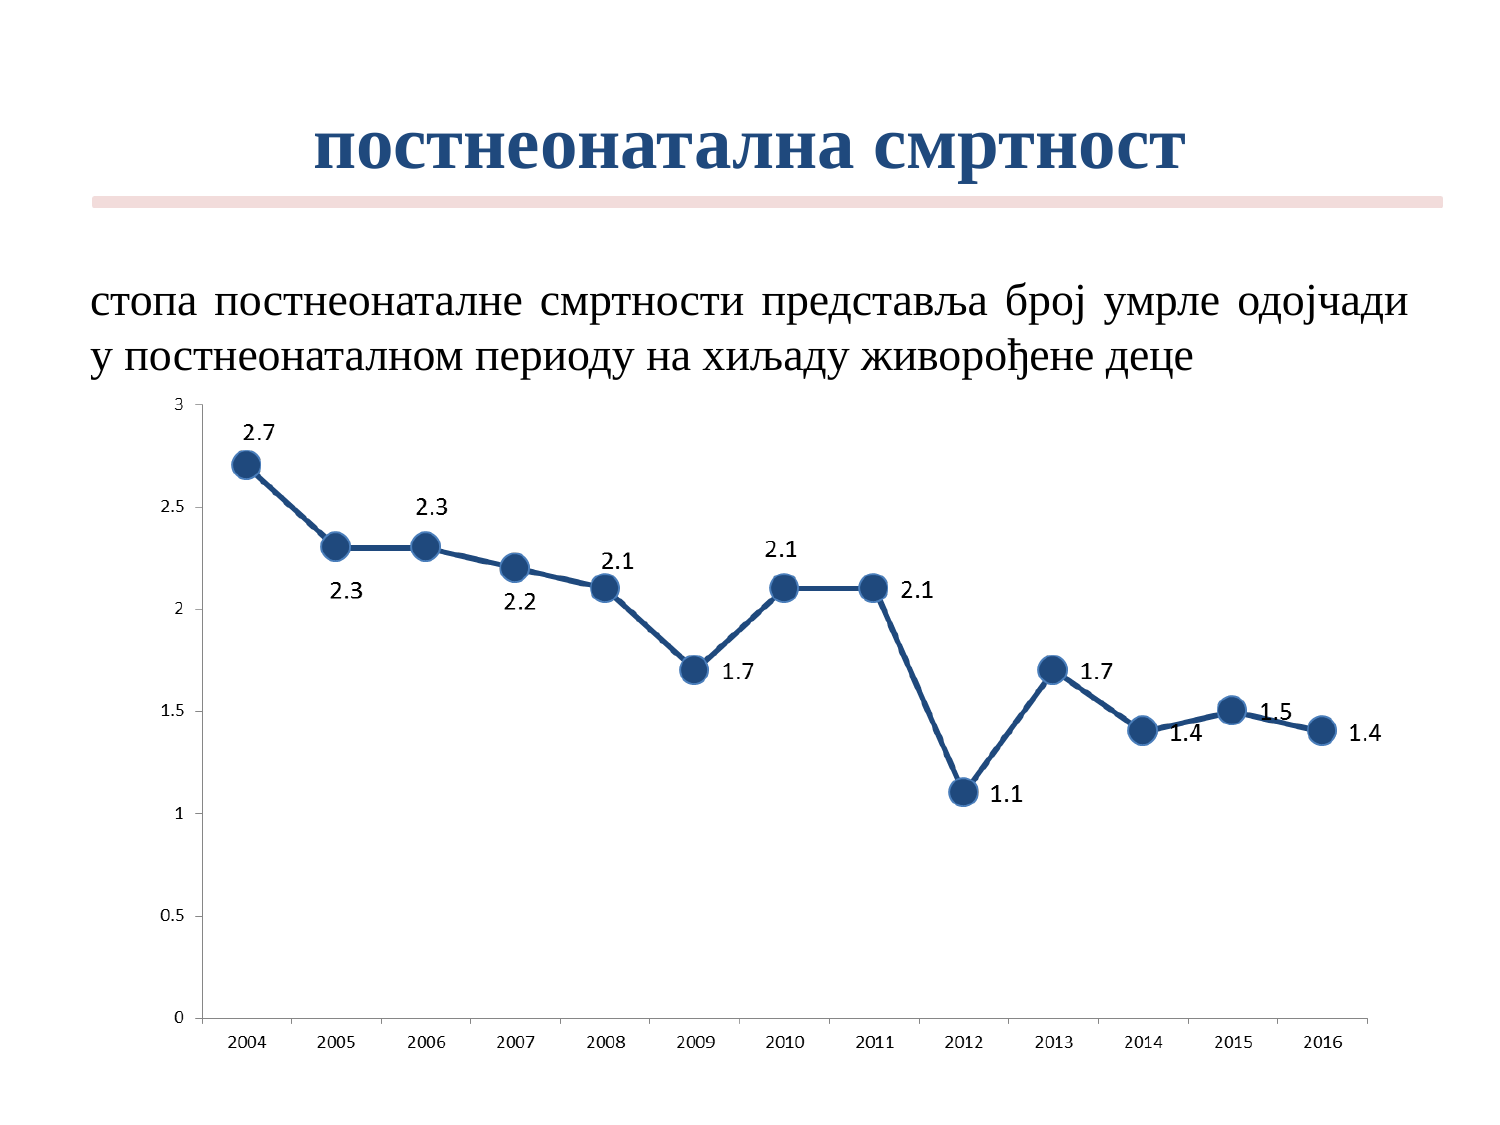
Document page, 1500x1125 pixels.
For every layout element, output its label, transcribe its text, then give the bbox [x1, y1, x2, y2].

picture [92, 196, 1443, 208]
picture [147, 382, 1389, 1066]
title постнеонатална смртност [75, 45, 1425, 233]
list стопа постнеонаталне смртности представља број умрле одојчади у постнеонаталном периоду на хиљаду живорођене деце [75, 262, 1425, 1005]
